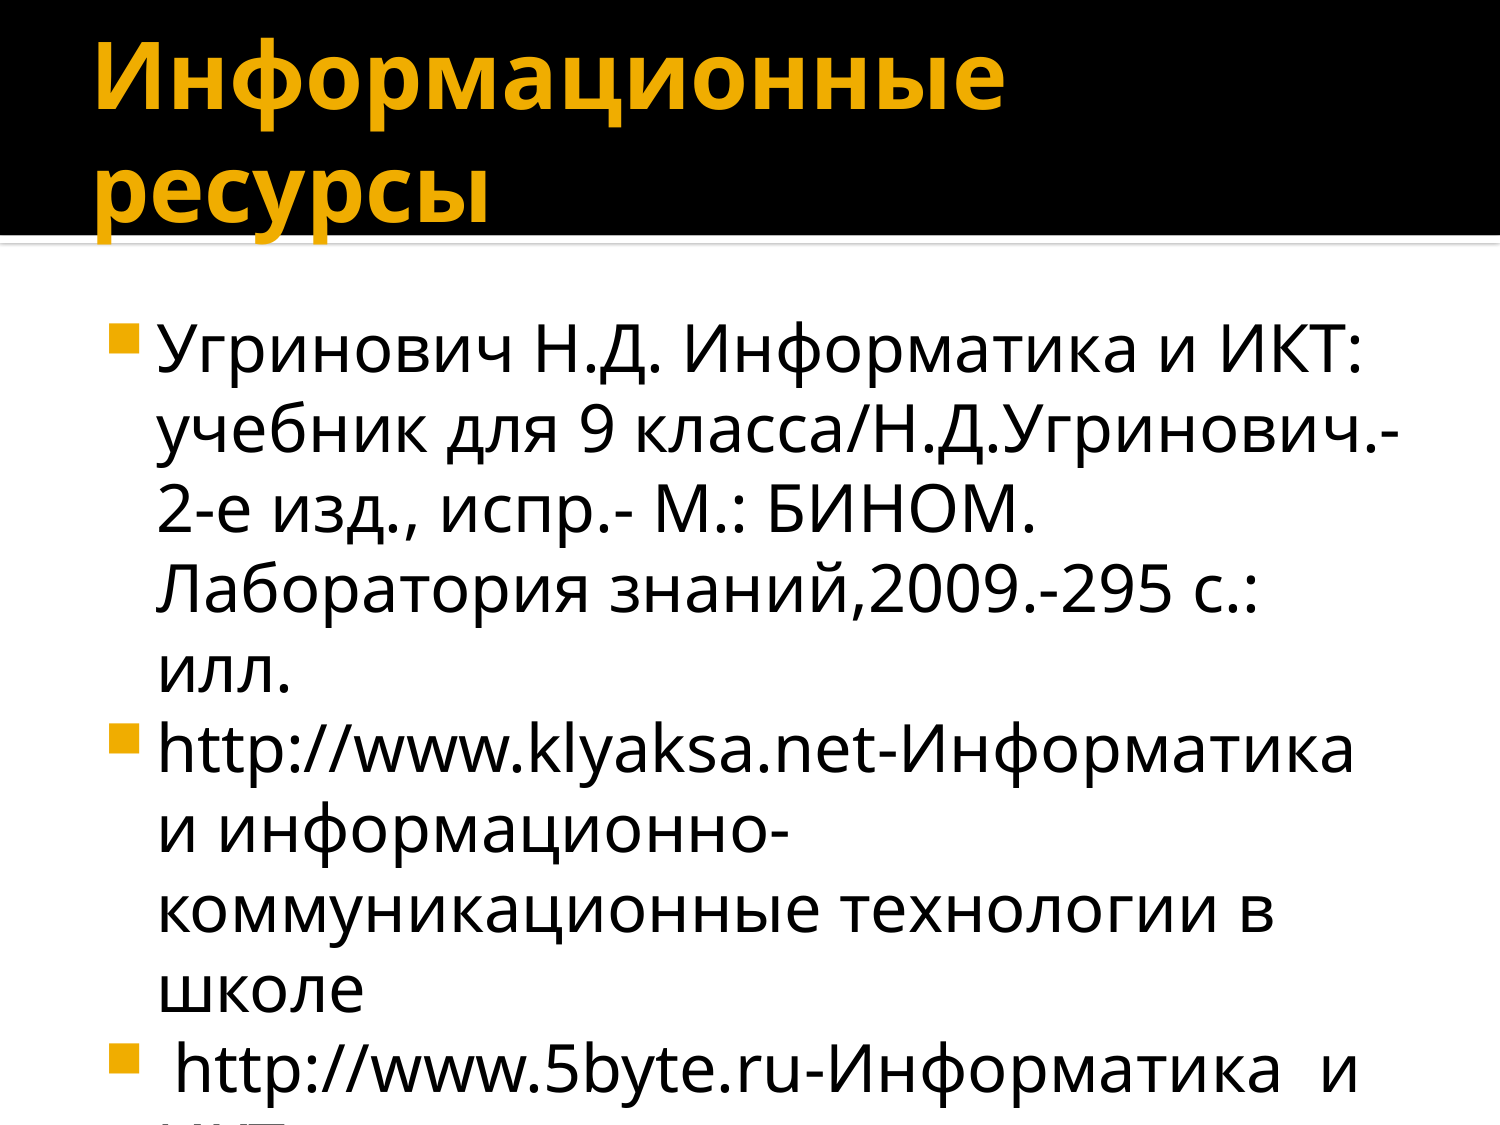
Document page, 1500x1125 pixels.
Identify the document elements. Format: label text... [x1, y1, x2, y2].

title Информационные ресурсы [75, 25, 1425, 231]
list Угринович Н.Д. Информатика и ИКТ: учебник для 9 класса/Н.Д.Угринович.-2-е изд., испр.- М.: БИНОМ. Лаборатория знаний,2009.-295 с.: илл. http://www.klyaksa.net-Информатика и информационно-коммуникационные технологии в школе http://www.5byte.ru-Информатика и ИКТ [75, 291, 1425, 1050]
